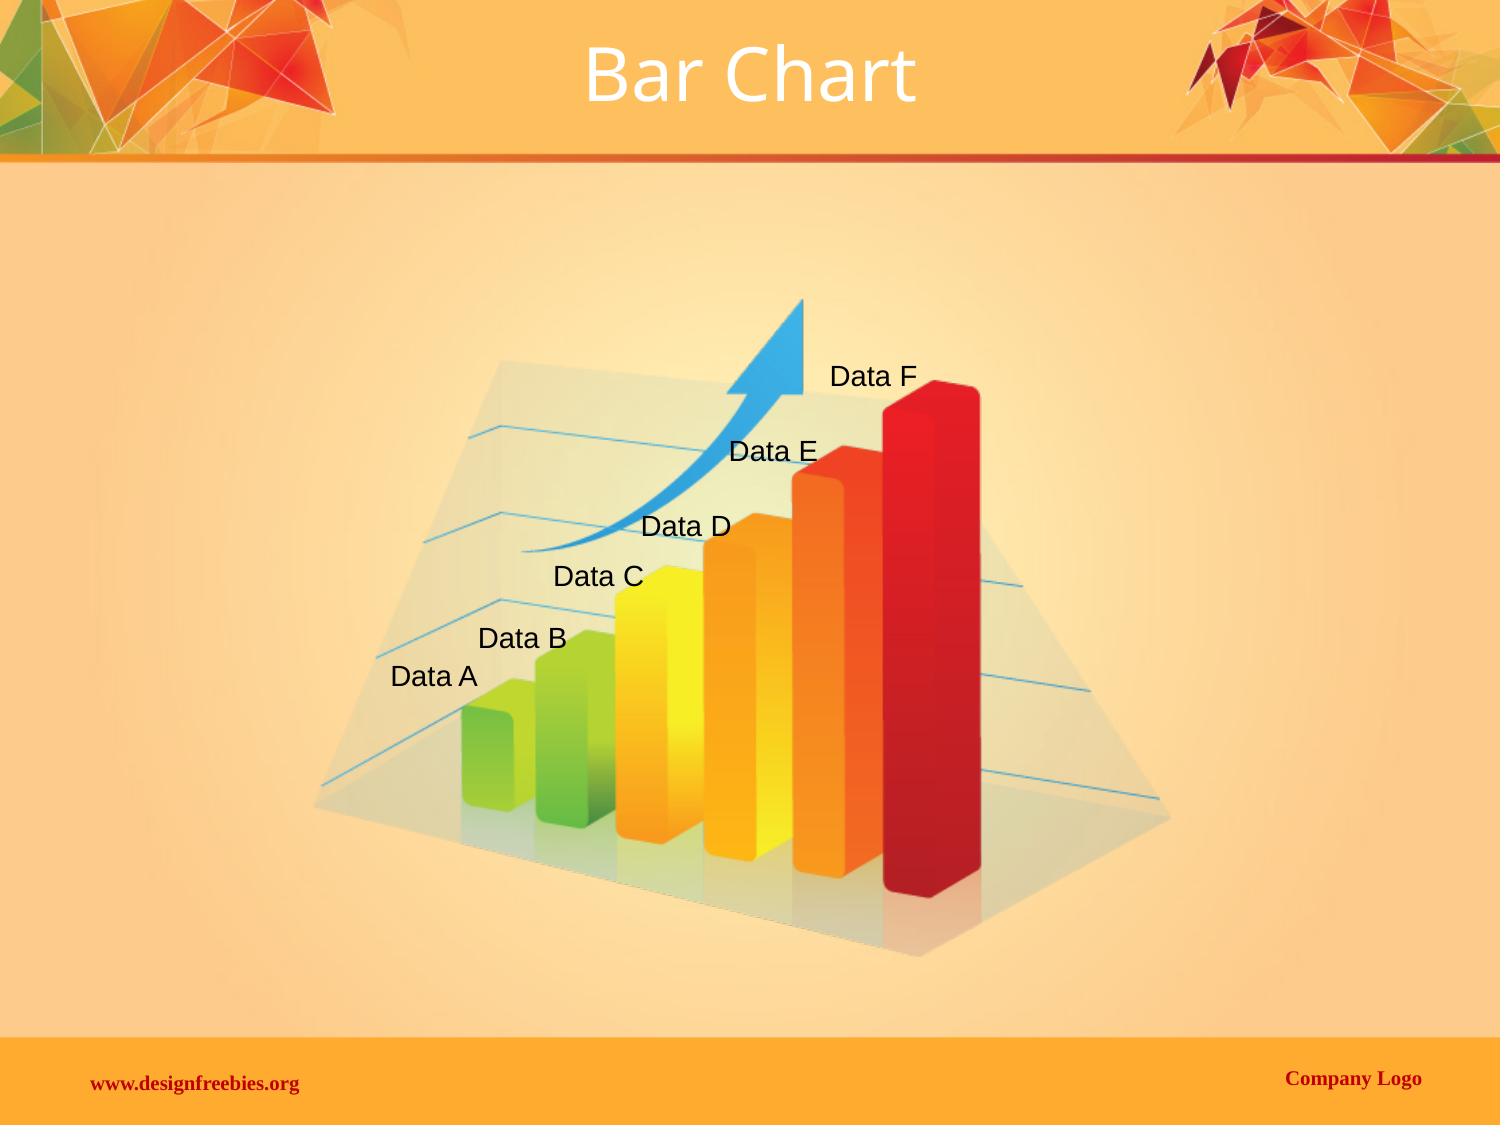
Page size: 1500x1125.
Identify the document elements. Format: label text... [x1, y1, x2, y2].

footer Company Logo [962, 1057, 1438, 1105]
picture [0, 0, 1500, 1037]
slide_number www.designfreebies.org [75, 1062, 425, 1113]
title Bar Chart [75, 24, 1425, 118]
